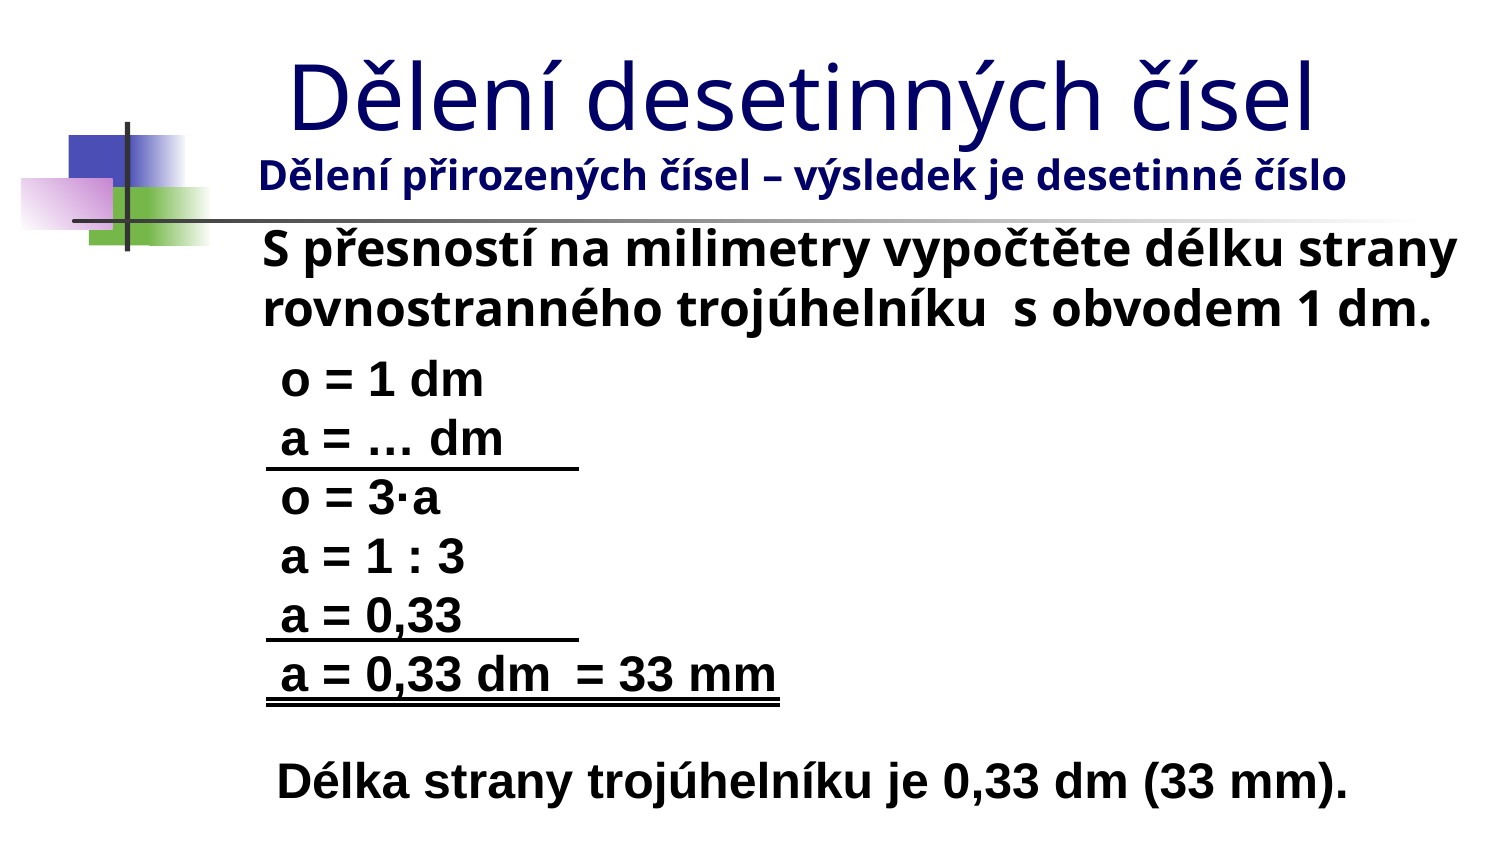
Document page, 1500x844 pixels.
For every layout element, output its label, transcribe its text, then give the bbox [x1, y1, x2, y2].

text_box Délka strany trojúhelníku je 0,33 dm (33 mm). [261, 740, 1500, 816]
text_box a = 1 : 3 [265, 516, 590, 575]
text_box o = 3·a [265, 457, 532, 468]
text_box a = … dm [265, 398, 532, 457]
text_box o = 3·a [265, 476, 532, 516]
title Dělení desetinných čísel Dělení přirozených čísel – výsledek je desetinné číslo [104, 29, 1500, 210]
text_box S přesností na milimetry vypočtěte délku strany rovnostranného trojúhelníku s obvodem 1 dm. [232, 209, 1500, 370]
text_box = 33 mm [560, 634, 928, 710]
text_box a = 0,33 dm [265, 634, 560, 640]
text_box a = 0,33 [265, 575, 590, 634]
text_box o = 1 dm [265, 339, 532, 398]
text_box a = 0,33 dm [265, 647, 560, 697]
